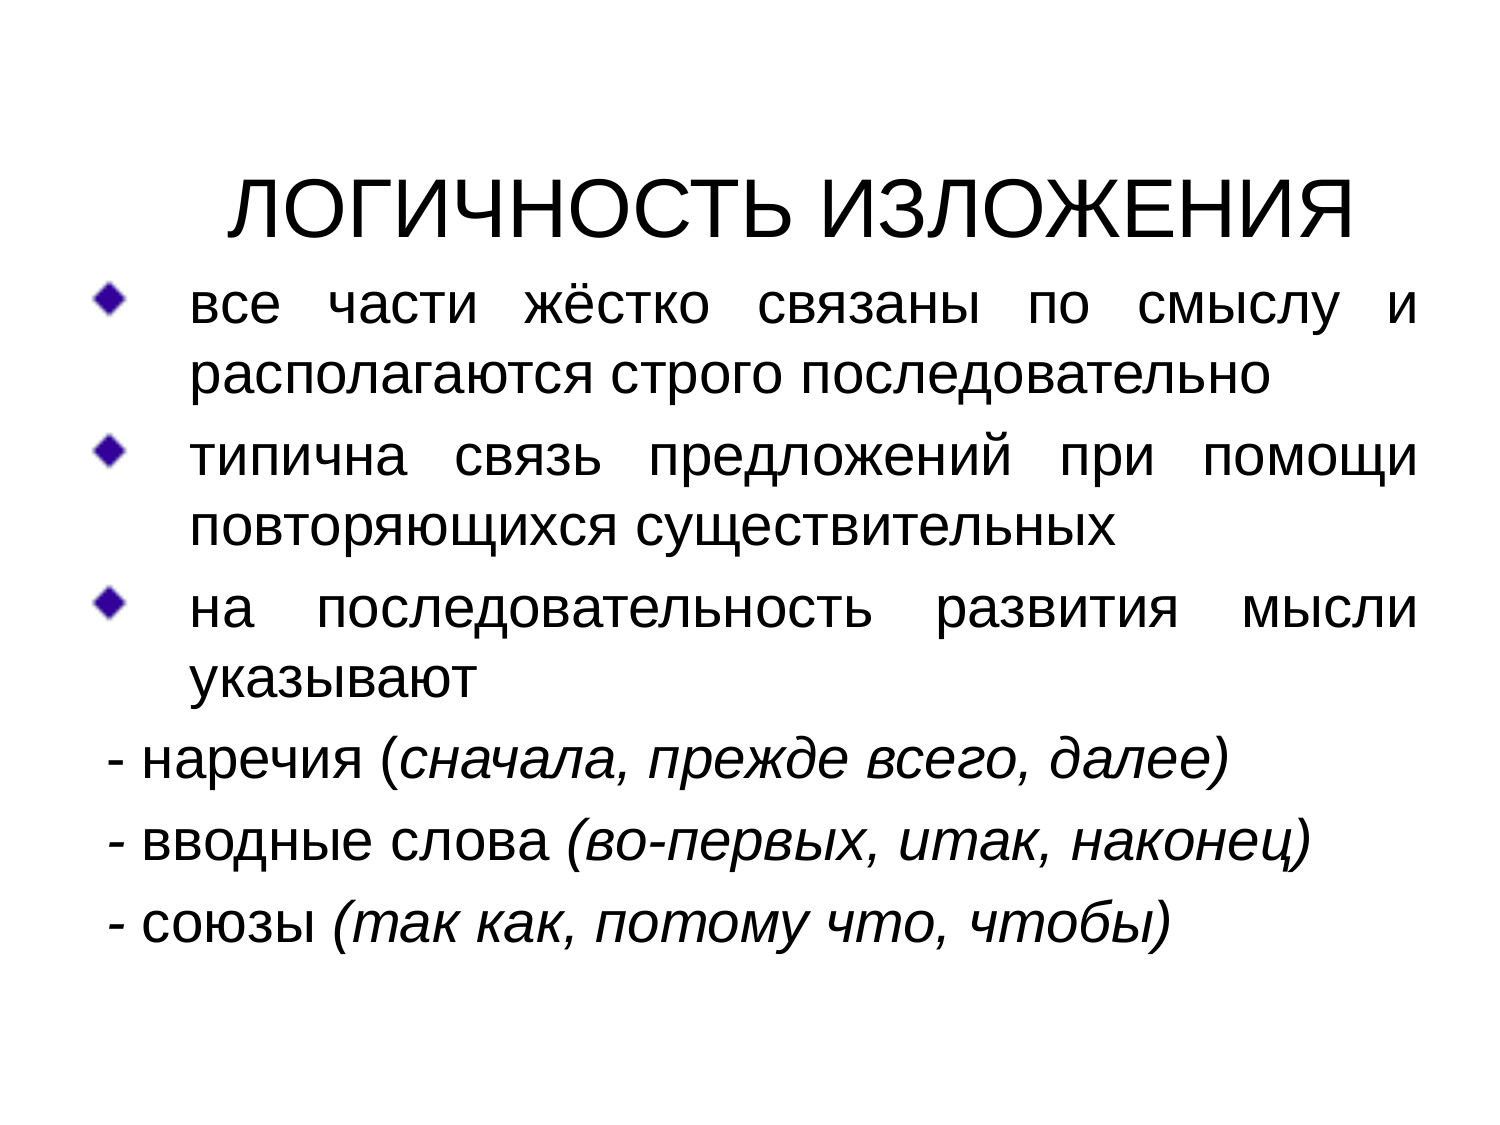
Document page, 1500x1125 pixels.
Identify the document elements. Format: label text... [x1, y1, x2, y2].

picture [90, 431, 131, 473]
picture [90, 583, 131, 625]
list ЛОГИЧНОСТЬ ИЗЛОЖЕНИЯ все части жёстко связаны по смыслу и располагаются строго последовательно типична связь предложений при помощи повторяющихся существительных на последовательность развития мысли указывают - наречия (сначала, прежде всего, далее) - вводные слова (во-первых, итак, наконец) - союзы (так как, потому что, чтобы) [75, 66, 1436, 1059]
picture [90, 279, 131, 321]
